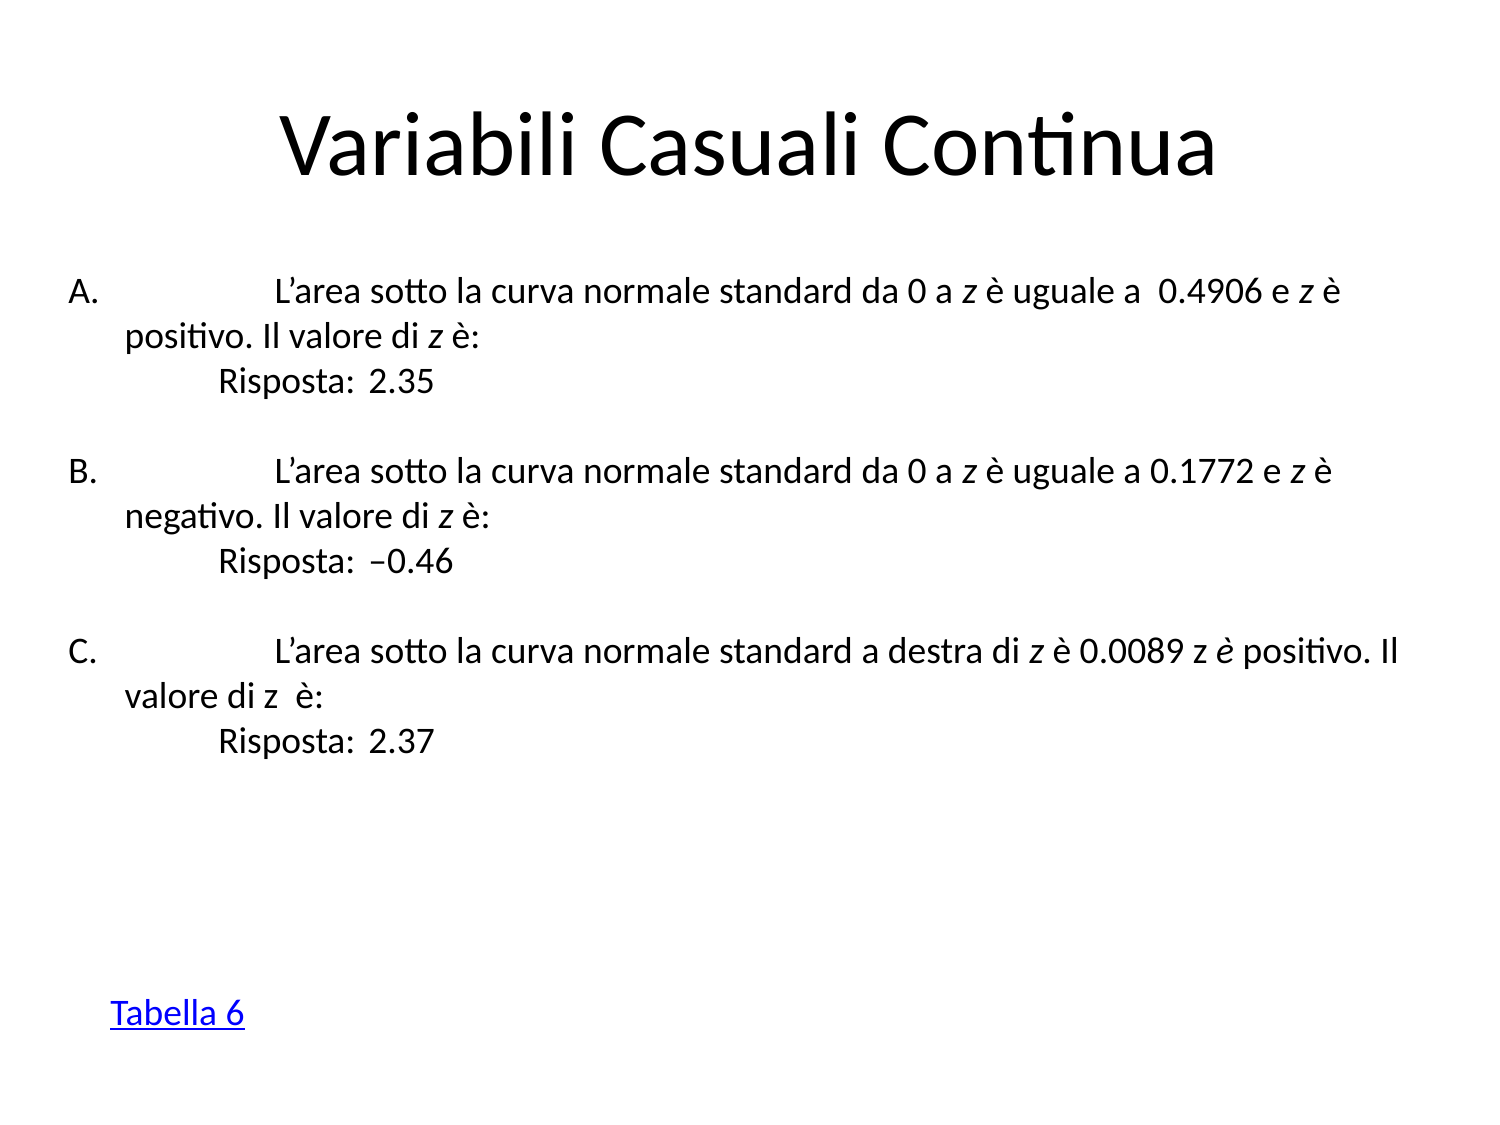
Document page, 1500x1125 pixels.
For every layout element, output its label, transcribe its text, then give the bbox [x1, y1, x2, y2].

text_box L’area sotto la curva normale standard da 0 a z è uguale a 0.4906 e z è positivo. Il valore di z è: Risposta: 2.35 L’area sotto la curva normale standard da 0 a z è uguale a 0.1772 e z è negativo. Il valore di z è: Risposta: –0.46 L’area sotto la curva normale standard a destra di z è 0.0089 z è positivo. Il valore di z è: Risposta: 2.37 [53, 258, 1428, 768]
title Variabili Casuali Continua [75, 45, 1425, 233]
text_box Tabella 6 [95, 980, 521, 1040]
